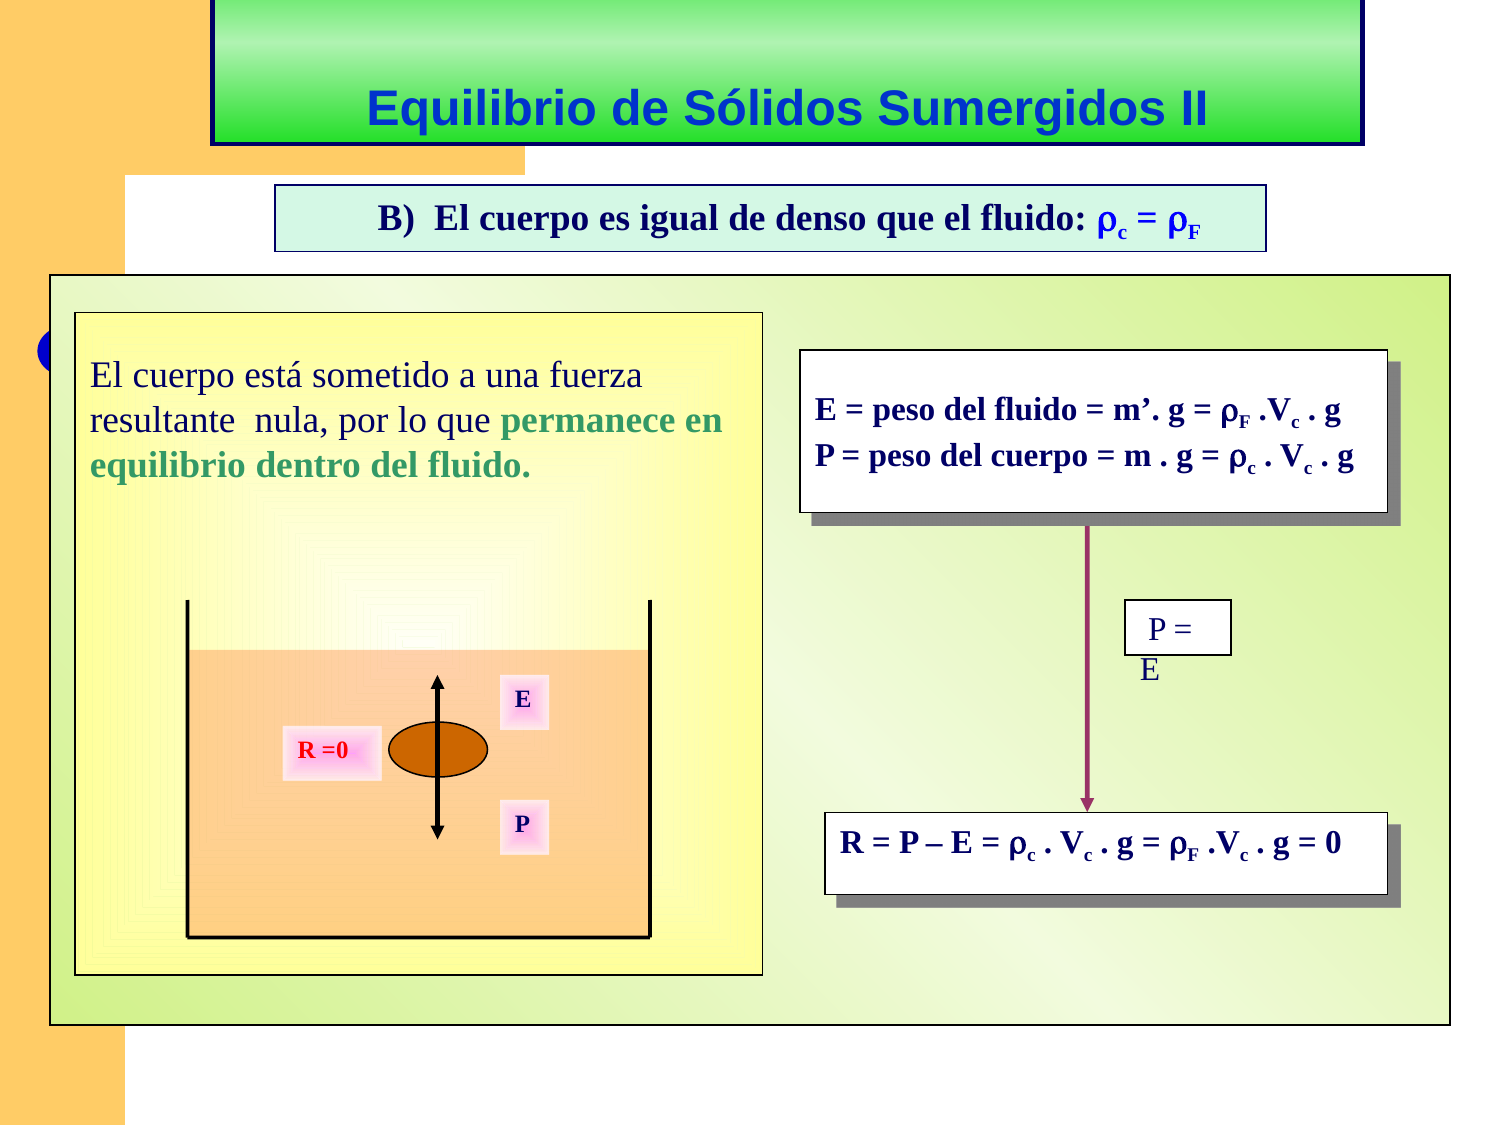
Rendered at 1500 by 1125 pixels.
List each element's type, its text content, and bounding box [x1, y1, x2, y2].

text_box R = P – E = rc . Vc . g = rF .Vc . g = 0 [825, 812, 1388, 895]
text_box B) El cuerpo es igual de denso que el fluido: rc = rF [275, 185, 1266, 252]
text_box [188, 649, 650, 937]
text_box R =0 [282, 725, 382, 781]
text_box [50, 274, 1450, 1025]
text_box P [500, 799, 550, 855]
text_box [1081, 526, 1094, 813]
title Equilibrio de Sólidos Sumergidos II [212, 0, 1363, 145]
text_box E = peso del fluido = m’. g = rF .Vc . g P = peso del cuerpo = m . g = rc . Vc . g [799, 349, 1388, 513]
text_box El cuerpo está sometido a una fuerza resultante nula, por lo que permanece en equilibrio dentro del fluido. [74, 312, 763, 975]
text_box E [500, 674, 550, 730]
text_box [438, 722, 488, 777]
text_box P = E [1125, 599, 1231, 655]
text_box [388, 722, 437, 777]
text_box [431, 675, 444, 840]
